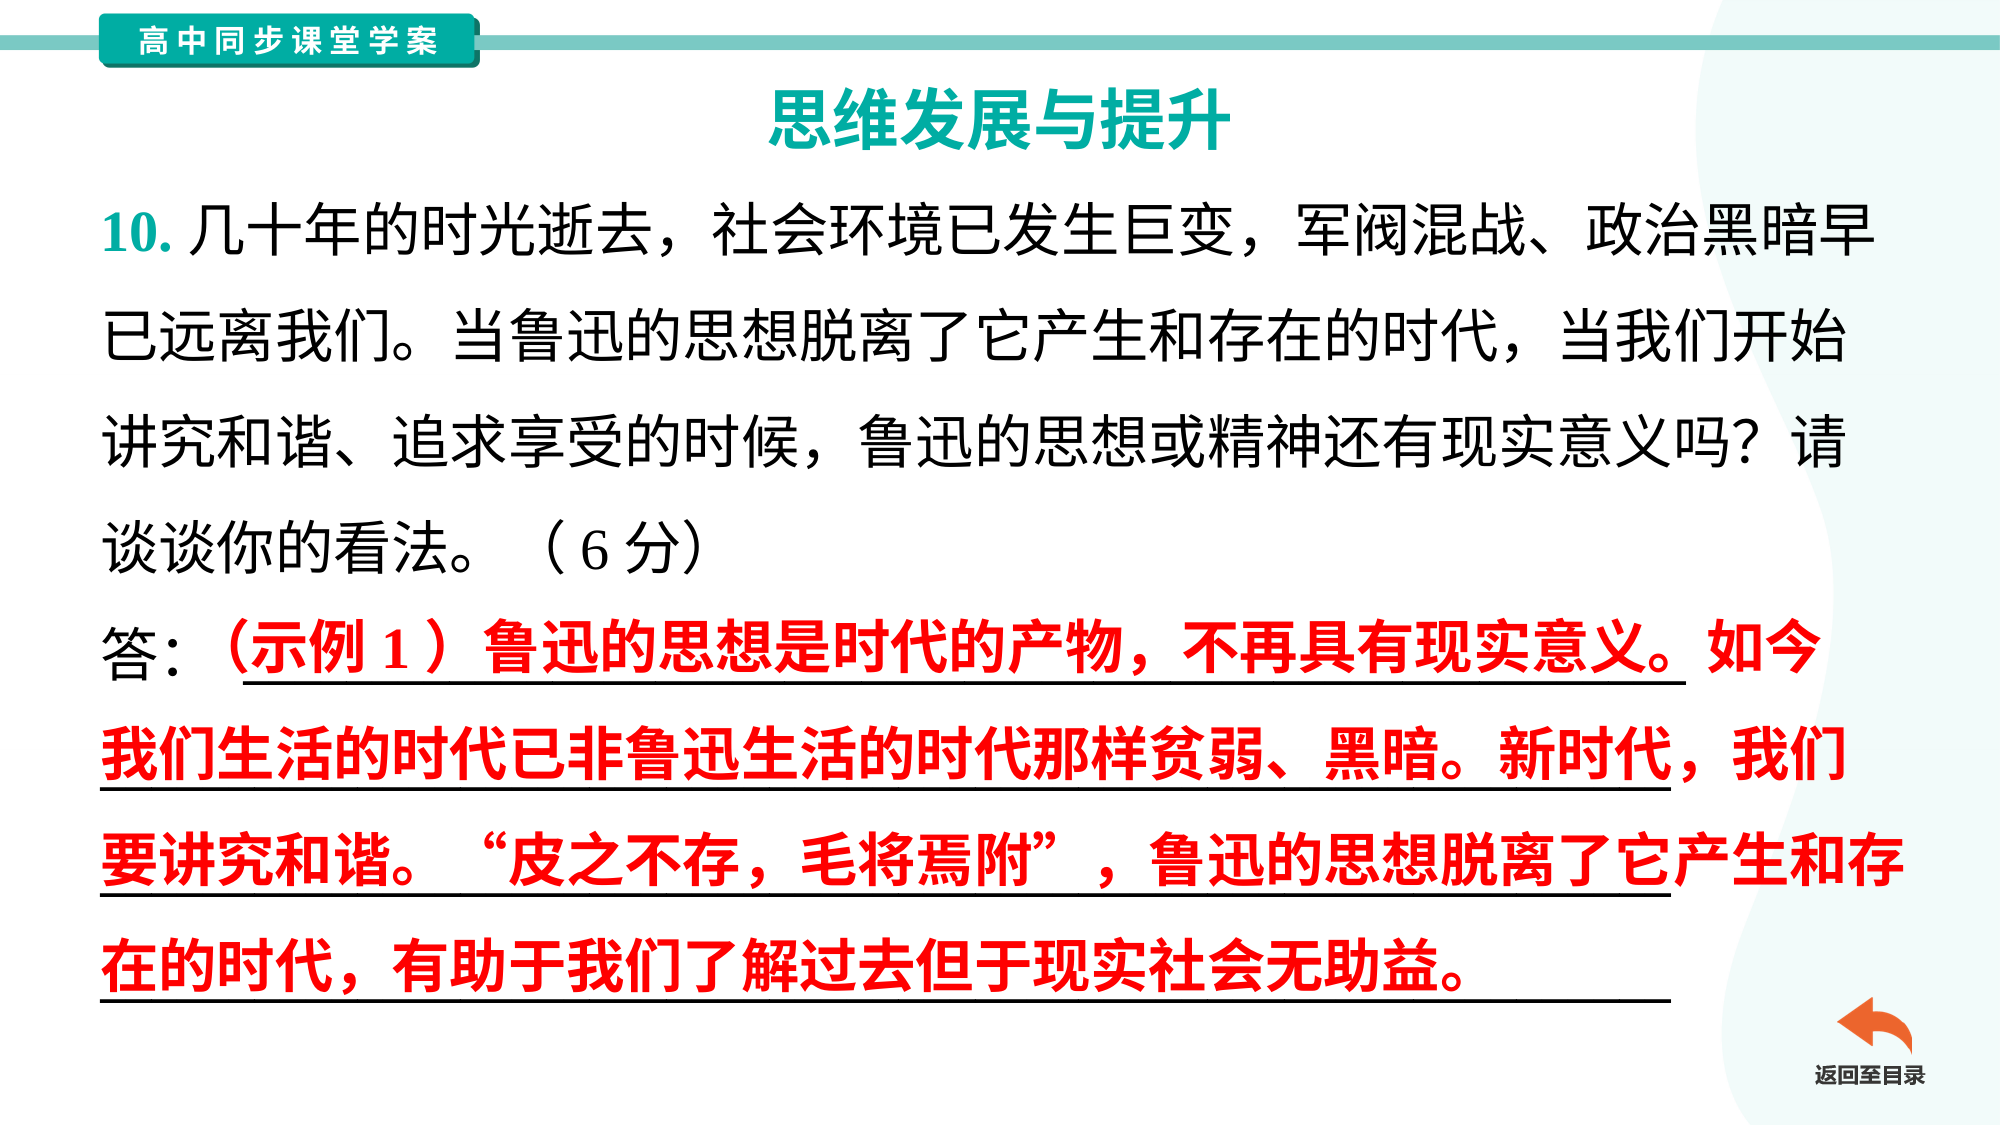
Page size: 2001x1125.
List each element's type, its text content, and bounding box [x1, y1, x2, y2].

text_box 10.几十年的时光逝去，社会环境已发生巨变，军阀混战、政治黑暗早 已远离我们。当鲁迅的思想脱离了它产生和存在的时代，当我们开始 讲究和谐、追求享受的时候，鲁迅的思想或精神还有现实意义吗？请 谈谈你的看法。（6分） 答： ________________________________________________________ _____________________________________________________________ _____________________________________________________________ _____________________________________________________________ [100, 156, 1899, 574]
text_box （示例1）鲁迅的思想是时代的产物，不再具有现实意义。如今 我们生活的时代已非鲁迅生活的时代那样贫弱、黑暗。新时代，我们 要讲究和谐。“皮之不存，毛将焉附”，鲁迅的思想脱离了它产生和存 在的时代，有助于我们了解过去但于现实社会无助益。 [100, 574, 1899, 1000]
text_box 思维发展与提升 [100, 76, 1899, 156]
picture [0, 0, 2000, 1125]
text_box 10.几十年的时光逝去，社会环境已发生巨变，军阀混战、政治黑暗早 已远离我们。当鲁迅的思想脱离了它产生和存在的时代，当我们开始 讲究和谐、追求享受的时候，鲁迅的思想或精神还有现实意义吗？请 谈谈你的看法。（6分） 答： ________________________________________________________ _____________________________________________________________ _____________________________________________________________ _____________________________________________________________ [100, 1000, 1899, 1007]
